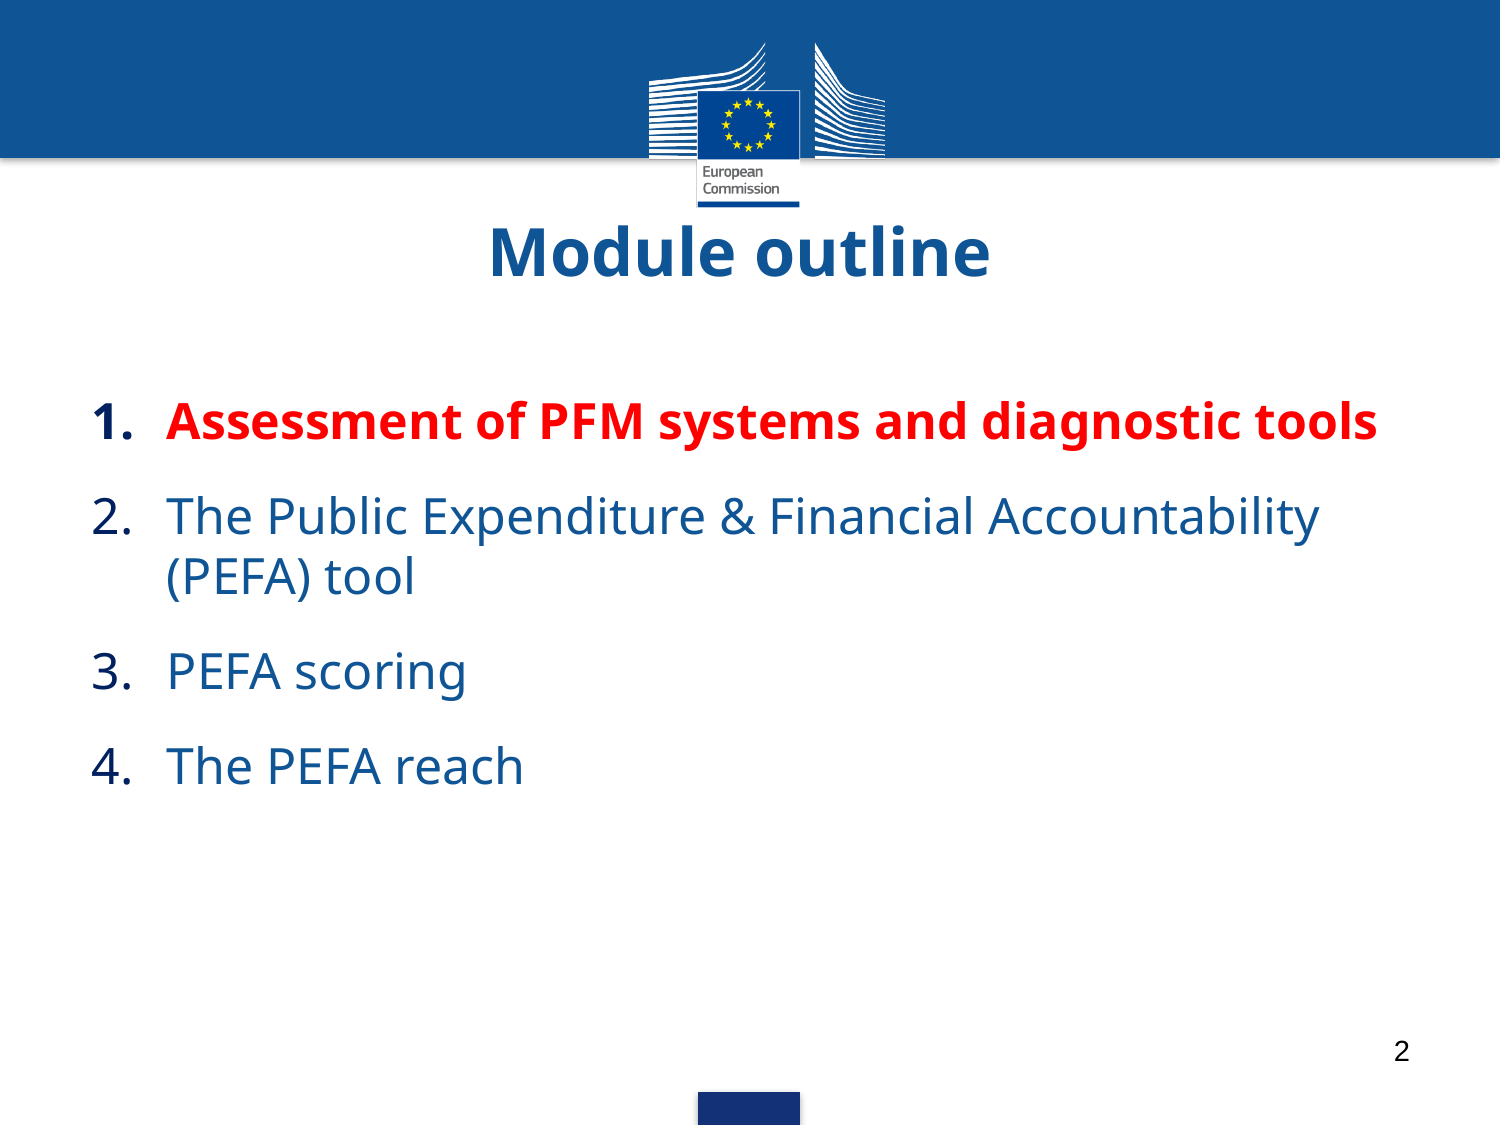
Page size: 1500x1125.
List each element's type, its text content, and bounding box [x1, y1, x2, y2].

slide_number 2 [1074, 1024, 1426, 1103]
picture [649, 42, 885, 172]
list Assessment of PFM systems and diagnostic tools The Public Expenditure & Financial Accountability (PEFA) tool PEFA scoring The PEFA reach [76, 381, 1428, 962]
title Module outline [64, 172, 1416, 327]
